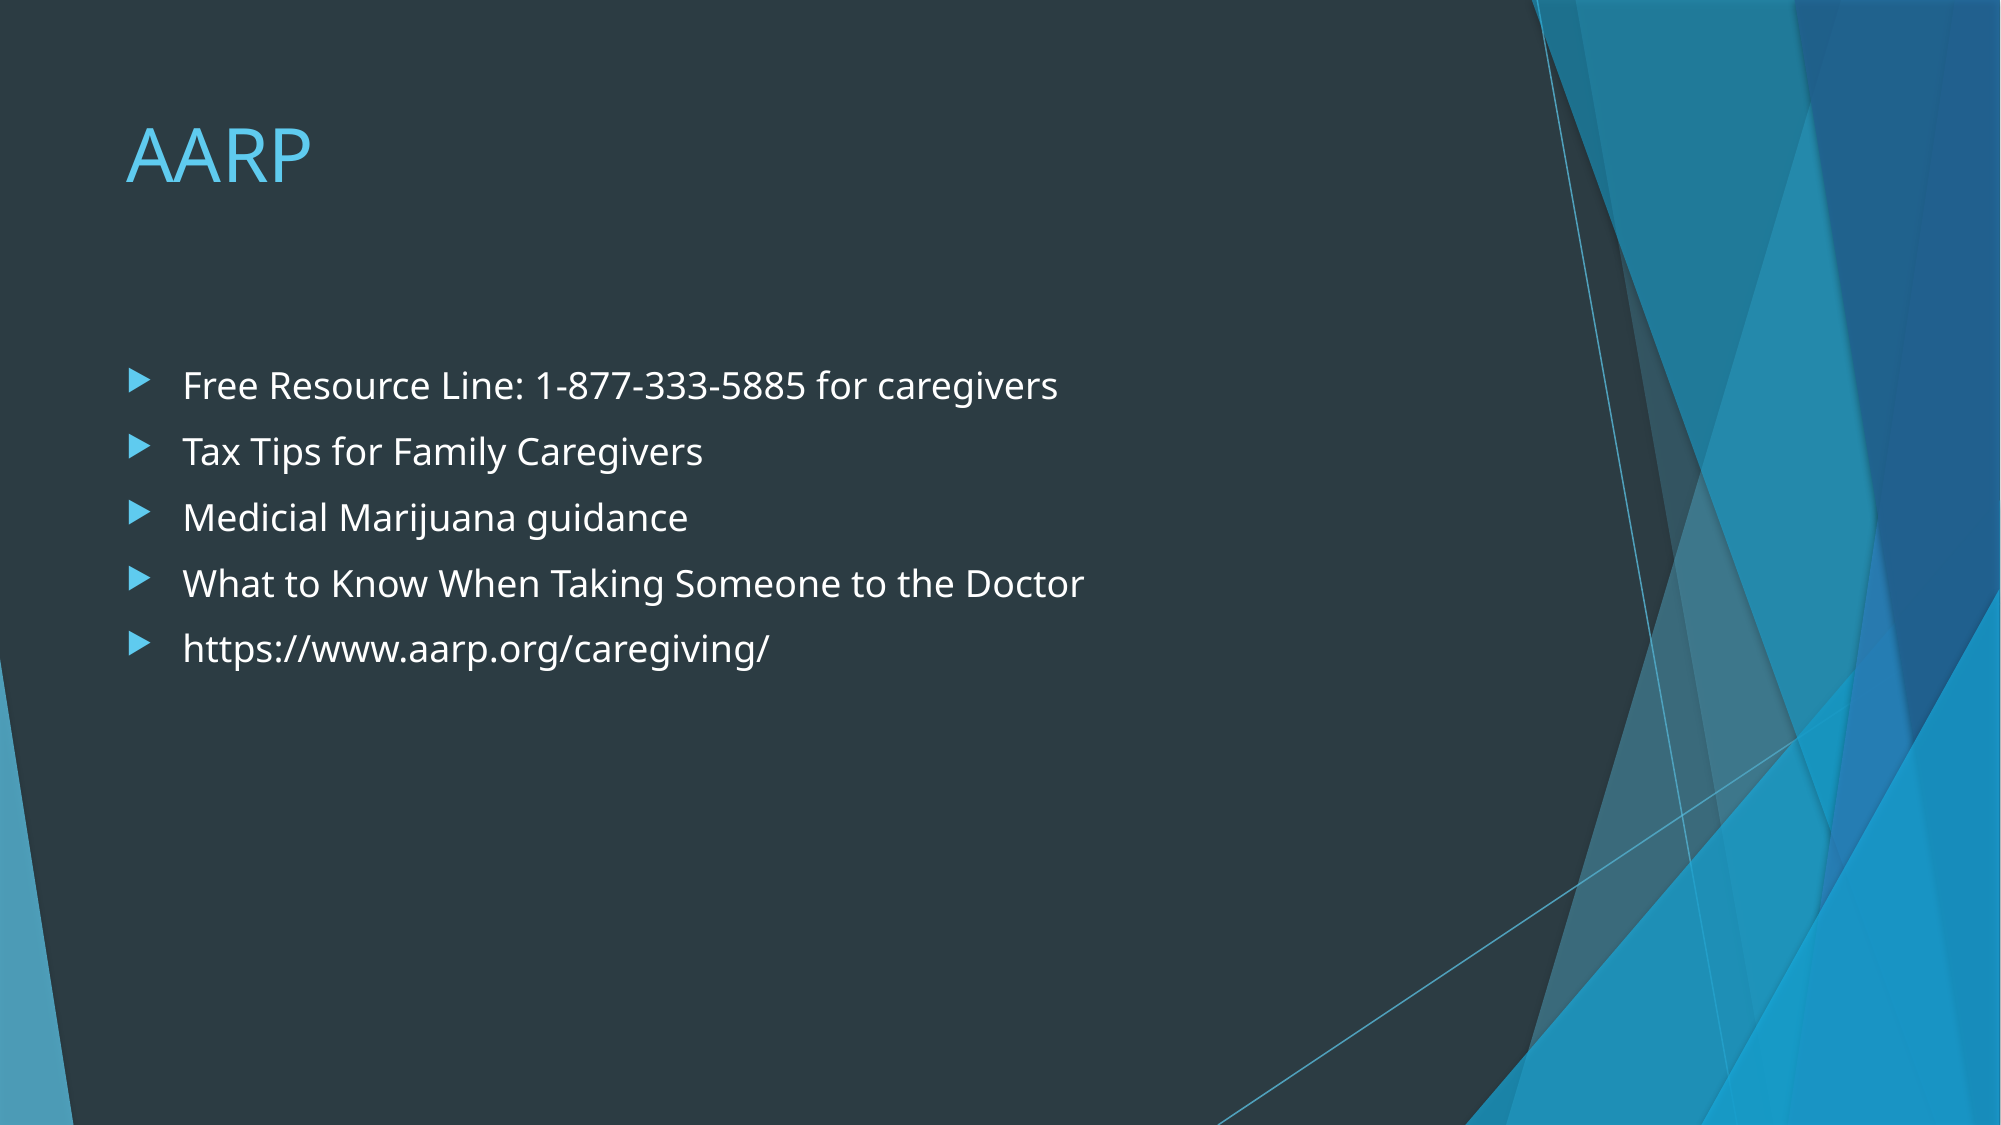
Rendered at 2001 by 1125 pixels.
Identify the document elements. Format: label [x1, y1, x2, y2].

text_box [0, 0, 2000, 1125]
